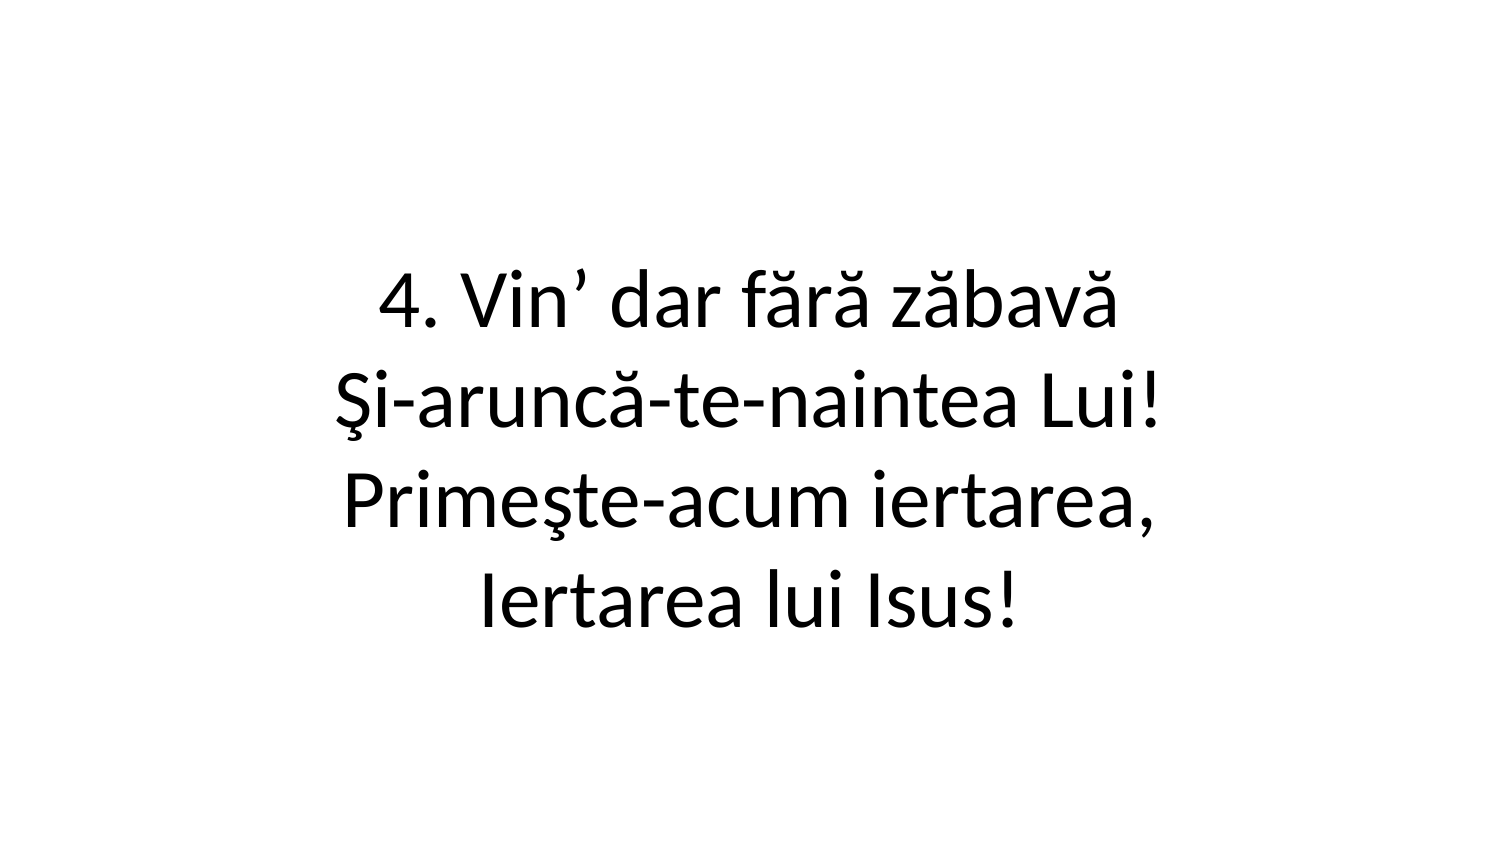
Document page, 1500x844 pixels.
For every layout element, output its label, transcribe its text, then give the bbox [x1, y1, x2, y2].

text_box 4. Vin’ dar fără zăbavă Şi-aruncă-te-naintea Lui! Primeşte-acum iertarea, Iertarea lui Isus! [319, 192, 1181, 652]
